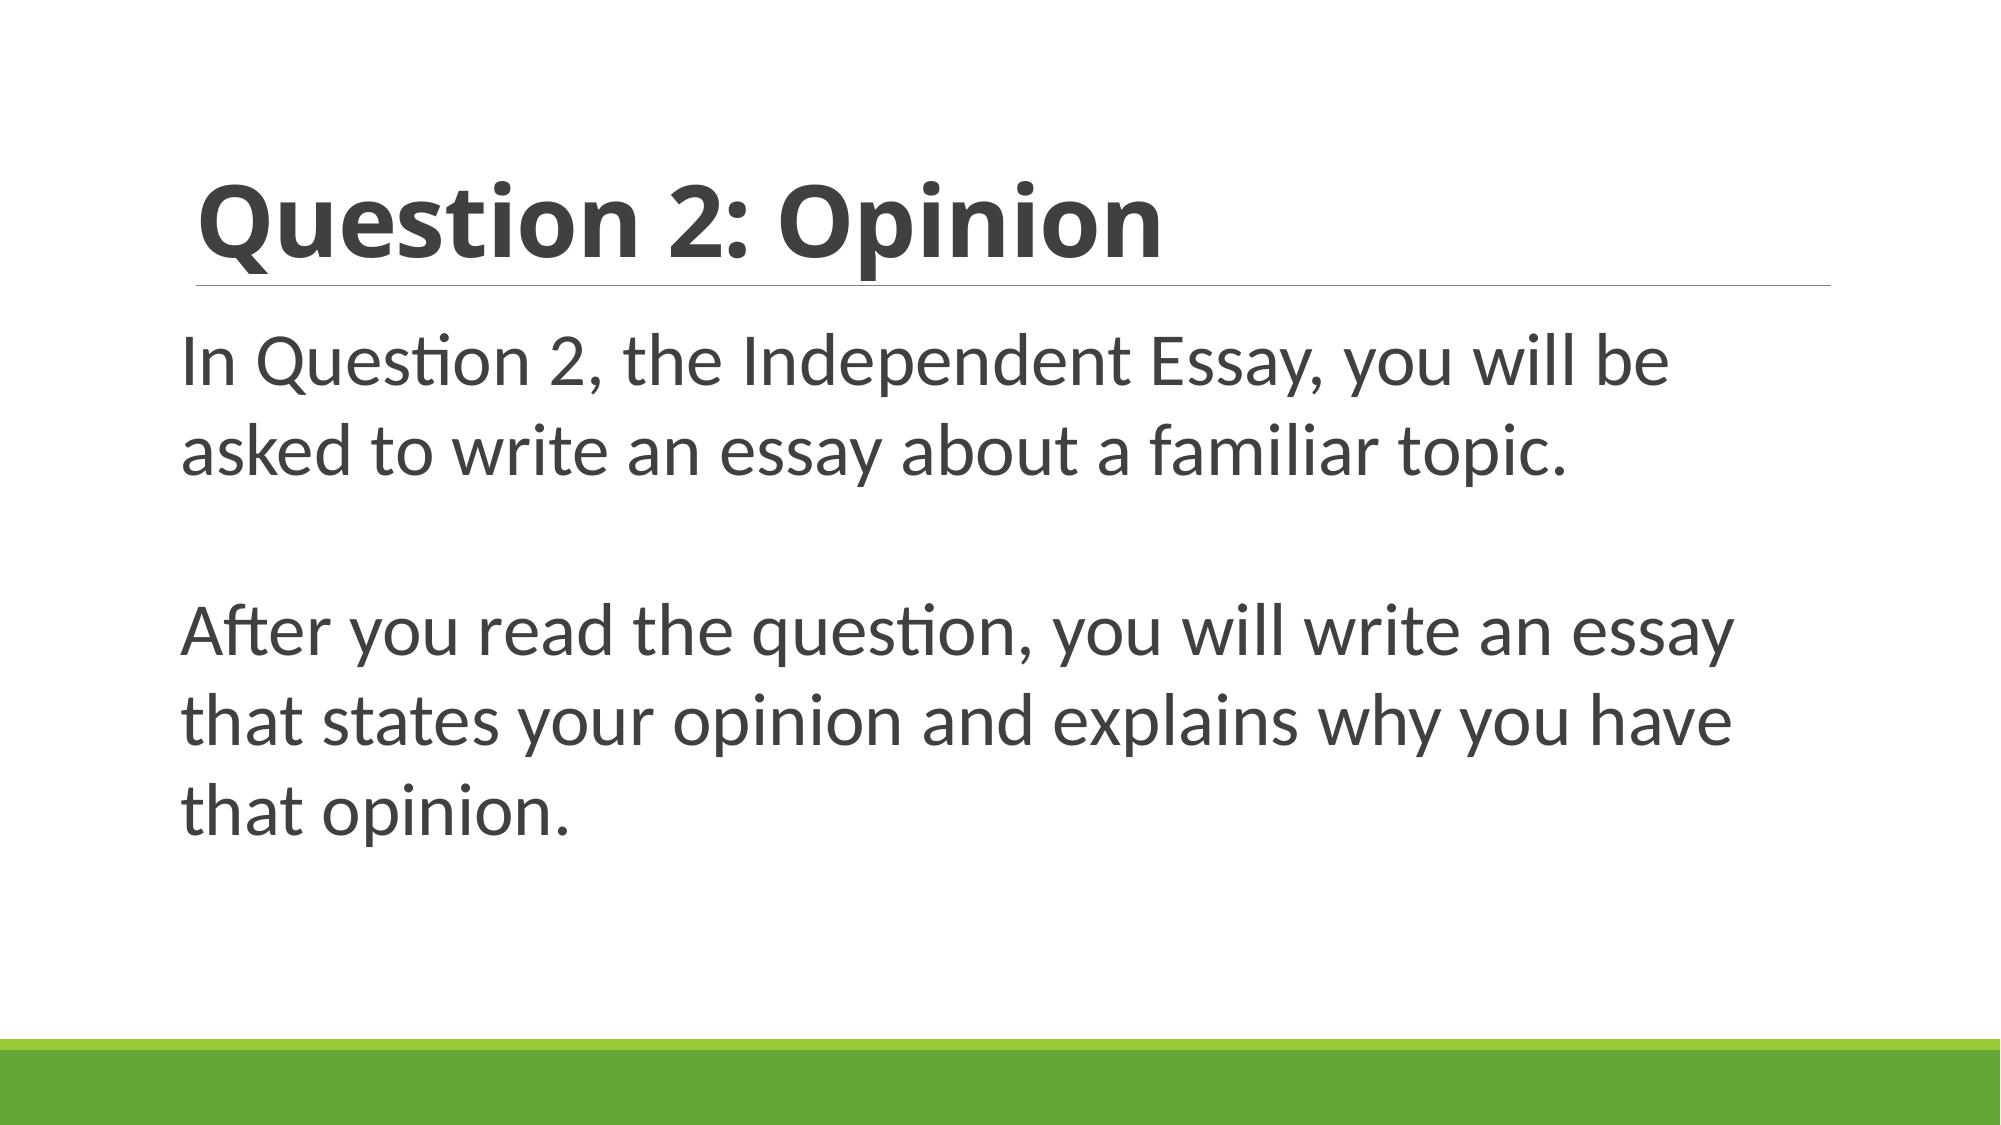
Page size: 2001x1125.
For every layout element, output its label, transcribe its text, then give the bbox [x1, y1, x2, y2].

title Question 2: Opinion [180, 47, 1830, 285]
list In Question 2, the Independent Essay, you will be asked to write an essay about a familiar topic. After you read the question, you will write an essay that states your opinion and explains why you have that opinion. [180, 302, 1830, 963]
